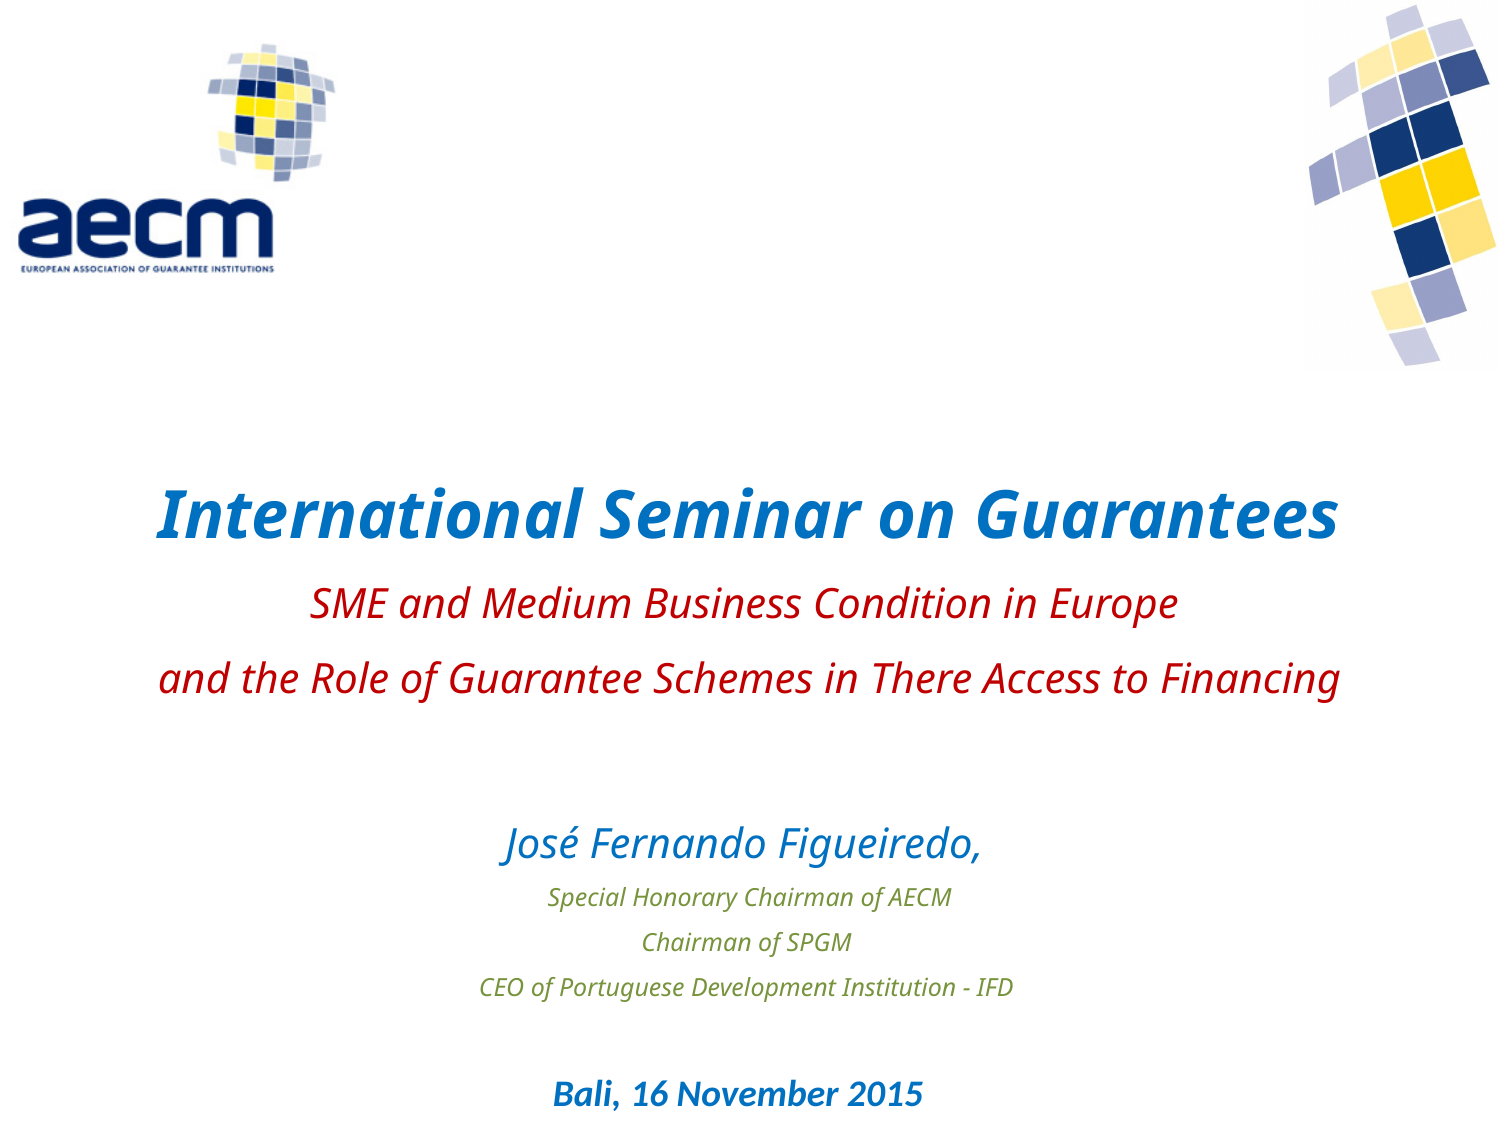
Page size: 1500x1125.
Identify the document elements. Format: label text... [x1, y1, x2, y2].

title International Seminar on Guarantees SME and Medium Business Condition in Europe and the Role of Guarantee Schemes in There Access to Financing José Fernando Figueiredo, Special Honorary Chairman of AECM Chairman of SPGM CEO of Portuguese Development Institution - IFD [0, 349, 1500, 764]
picture [1304, 0, 1500, 371]
picture [0, 0, 355, 319]
subtitle Bali, 16 November 2015 [431, 1061, 1046, 1125]
